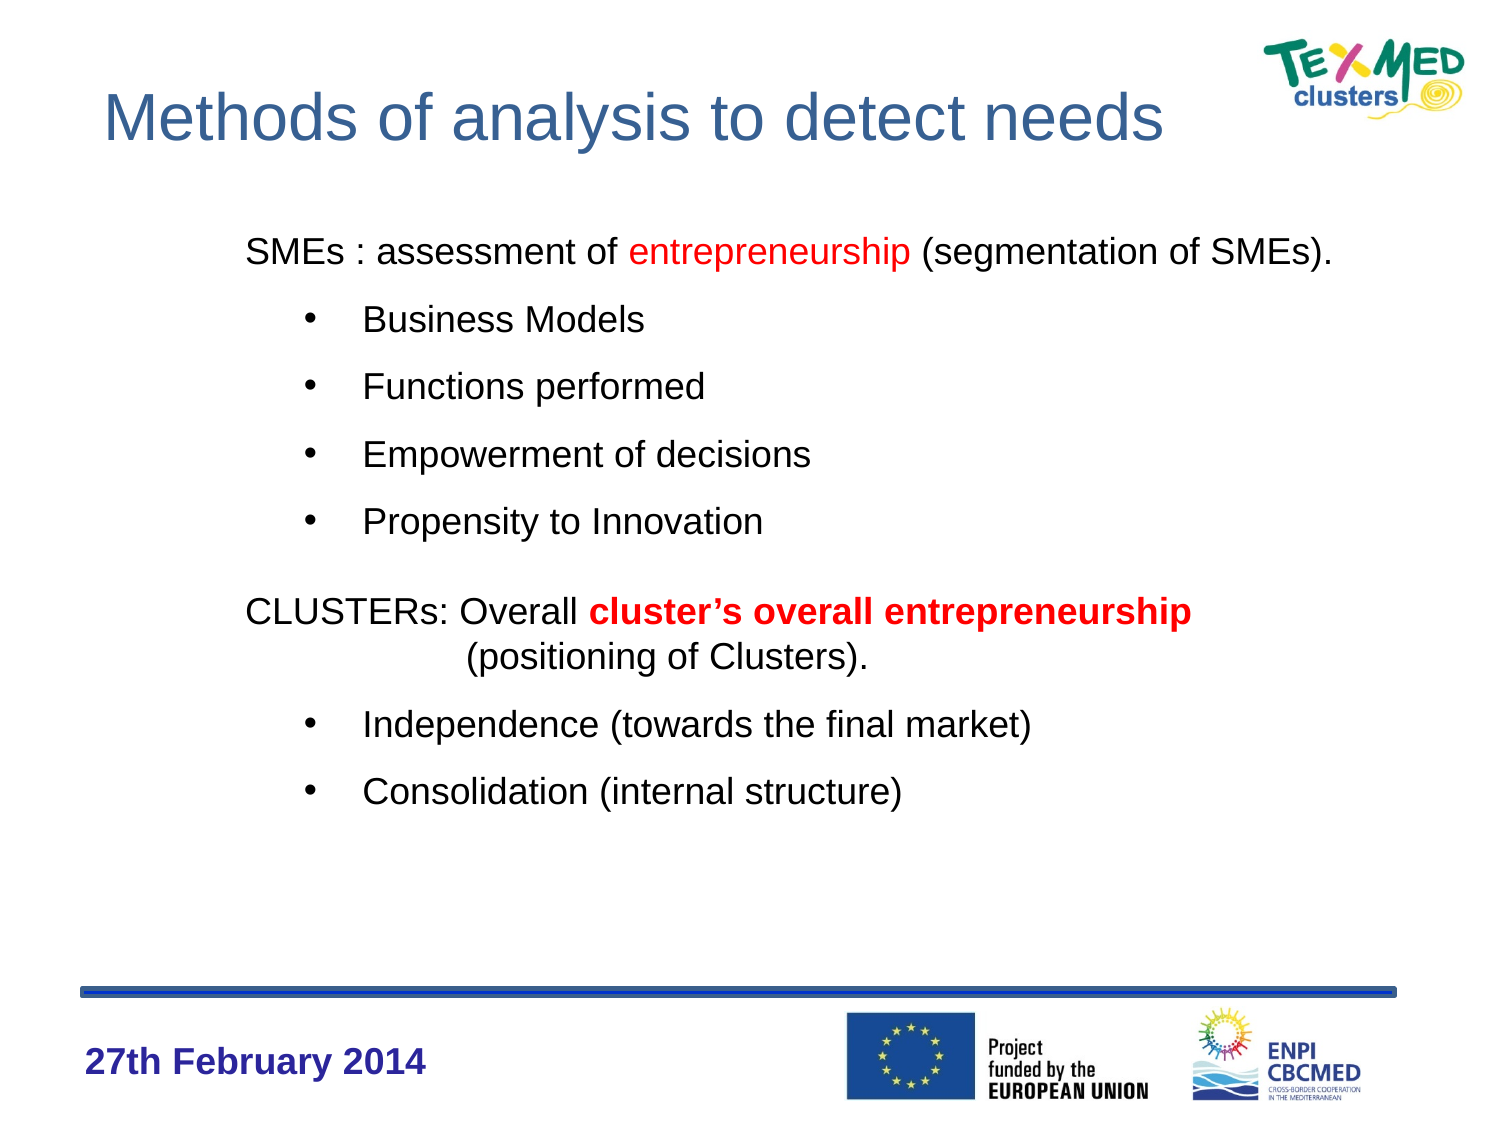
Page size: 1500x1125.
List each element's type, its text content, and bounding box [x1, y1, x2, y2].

text_box 27th February 2014 [70, 1029, 514, 1089]
picture [1257, 30, 1469, 127]
picture [844, 1011, 1150, 1101]
picture [1190, 1006, 1361, 1101]
text_box SMEs : assessment of entrepreneurship (segmentation of SMEs). Business Models Functions performed Empowerment of decisions Propensity to Innovation CLUSTERs: Overall cluster’s overall entrepreneurship (positioning of Clusters). Independence (towards the final market) Consolidation (internal structure) [230, 219, 1353, 955]
text_box [80, 986, 1397, 998]
title Methods of analysis to detect needs [88, 66, 1188, 179]
